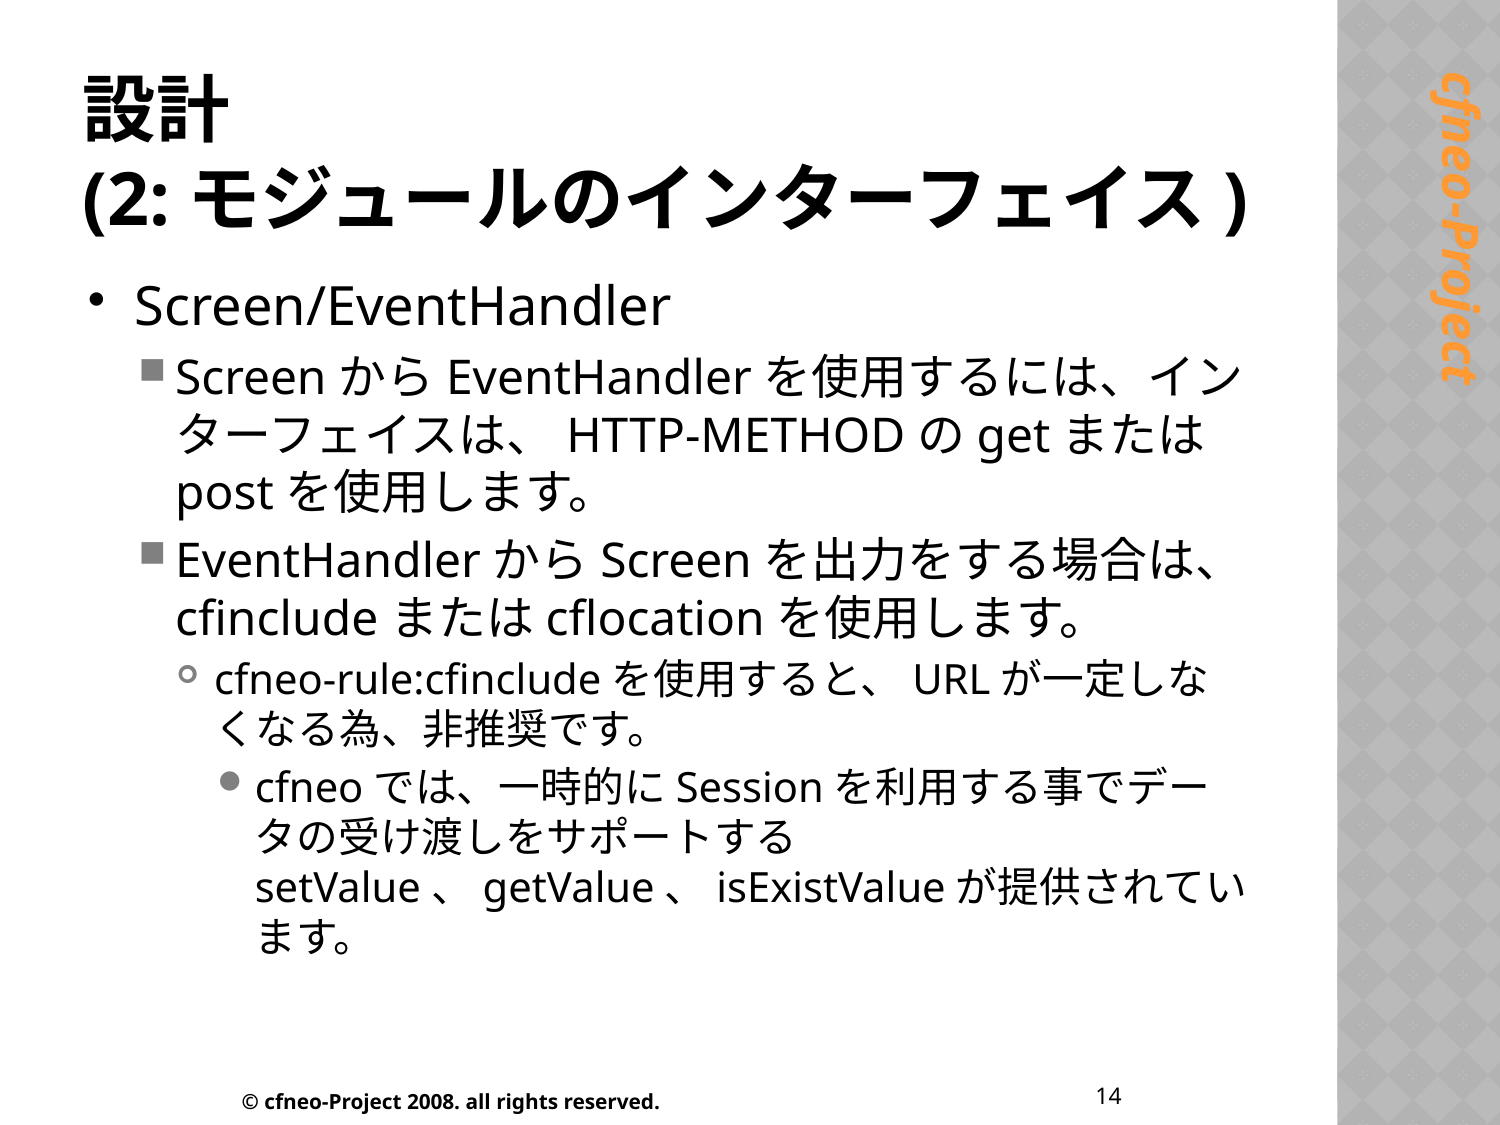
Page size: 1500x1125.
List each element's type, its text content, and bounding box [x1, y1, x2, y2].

footer © cfneo-Project 2008. all rights reserved. [75, 1075, 675, 1114]
slide_number 14 [1025, 1075, 1122, 1113]
title 設計 (2:モジュールのインターフェイス) [75, 52, 1263, 240]
list Screen/EventHandler ScreenからEventHandlerを使用するには、インターフェイスは、HTTP-METHODのgetまたはpostを使用します。 EventHandlerからScreenを出力をする場合は、cfincludeまたはcflocationを使用します。 cfneo-rule:cfincludeを使用すると、URLが一定しなくなる為、非推奨です。 cfneoでは、一時的にSessionを利用する事でデータの受け渡しをサポートするsetValue、getValue、isExistValueが提供されています。 [75, 264, 1263, 1059]
